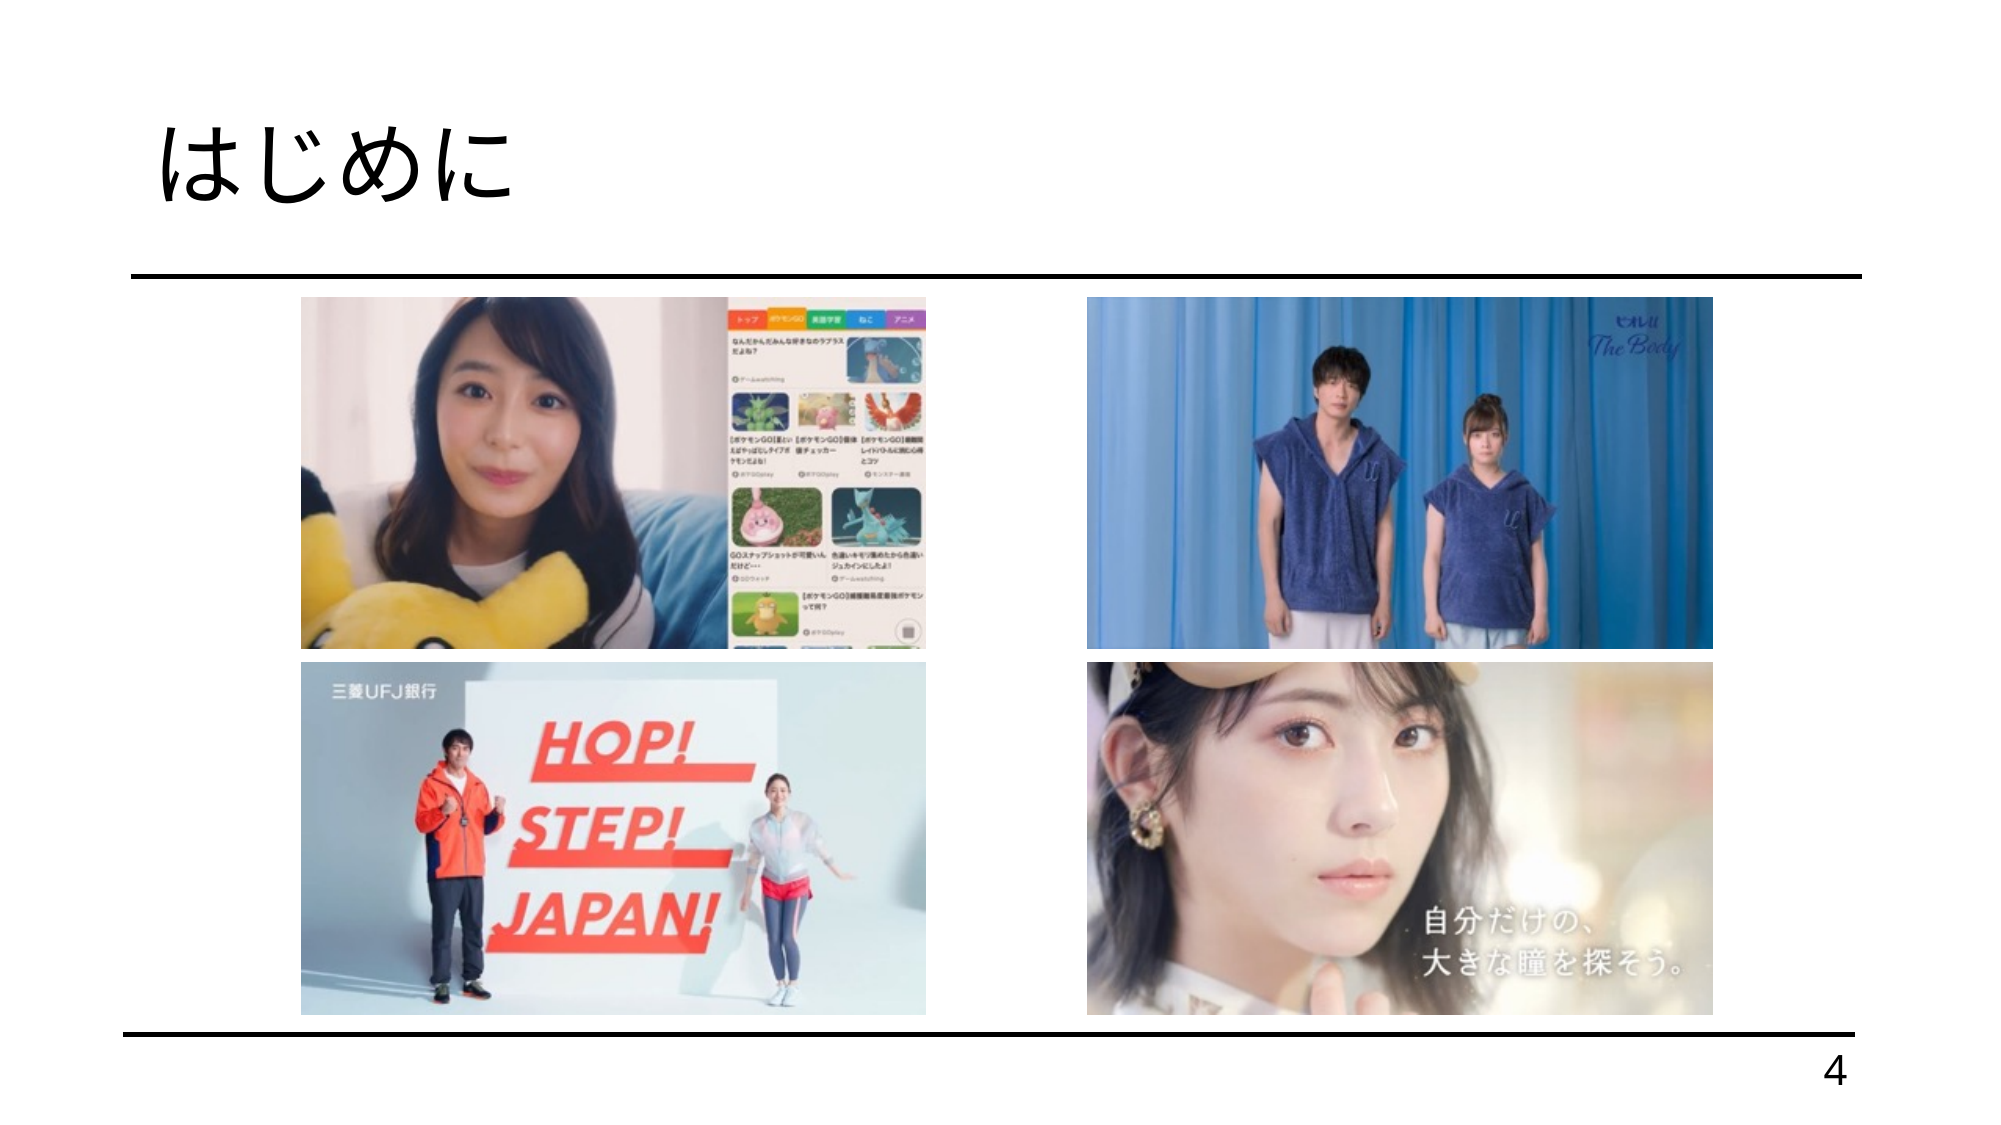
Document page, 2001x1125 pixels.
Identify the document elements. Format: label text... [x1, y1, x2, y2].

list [301, 297, 926, 649]
picture [1087, 297, 1713, 649]
picture [301, 662, 926, 1015]
slide_number 4 [1412, 1042, 1863, 1103]
picture [1087, 662, 1713, 1015]
title はじめに [137, 59, 1863, 276]
